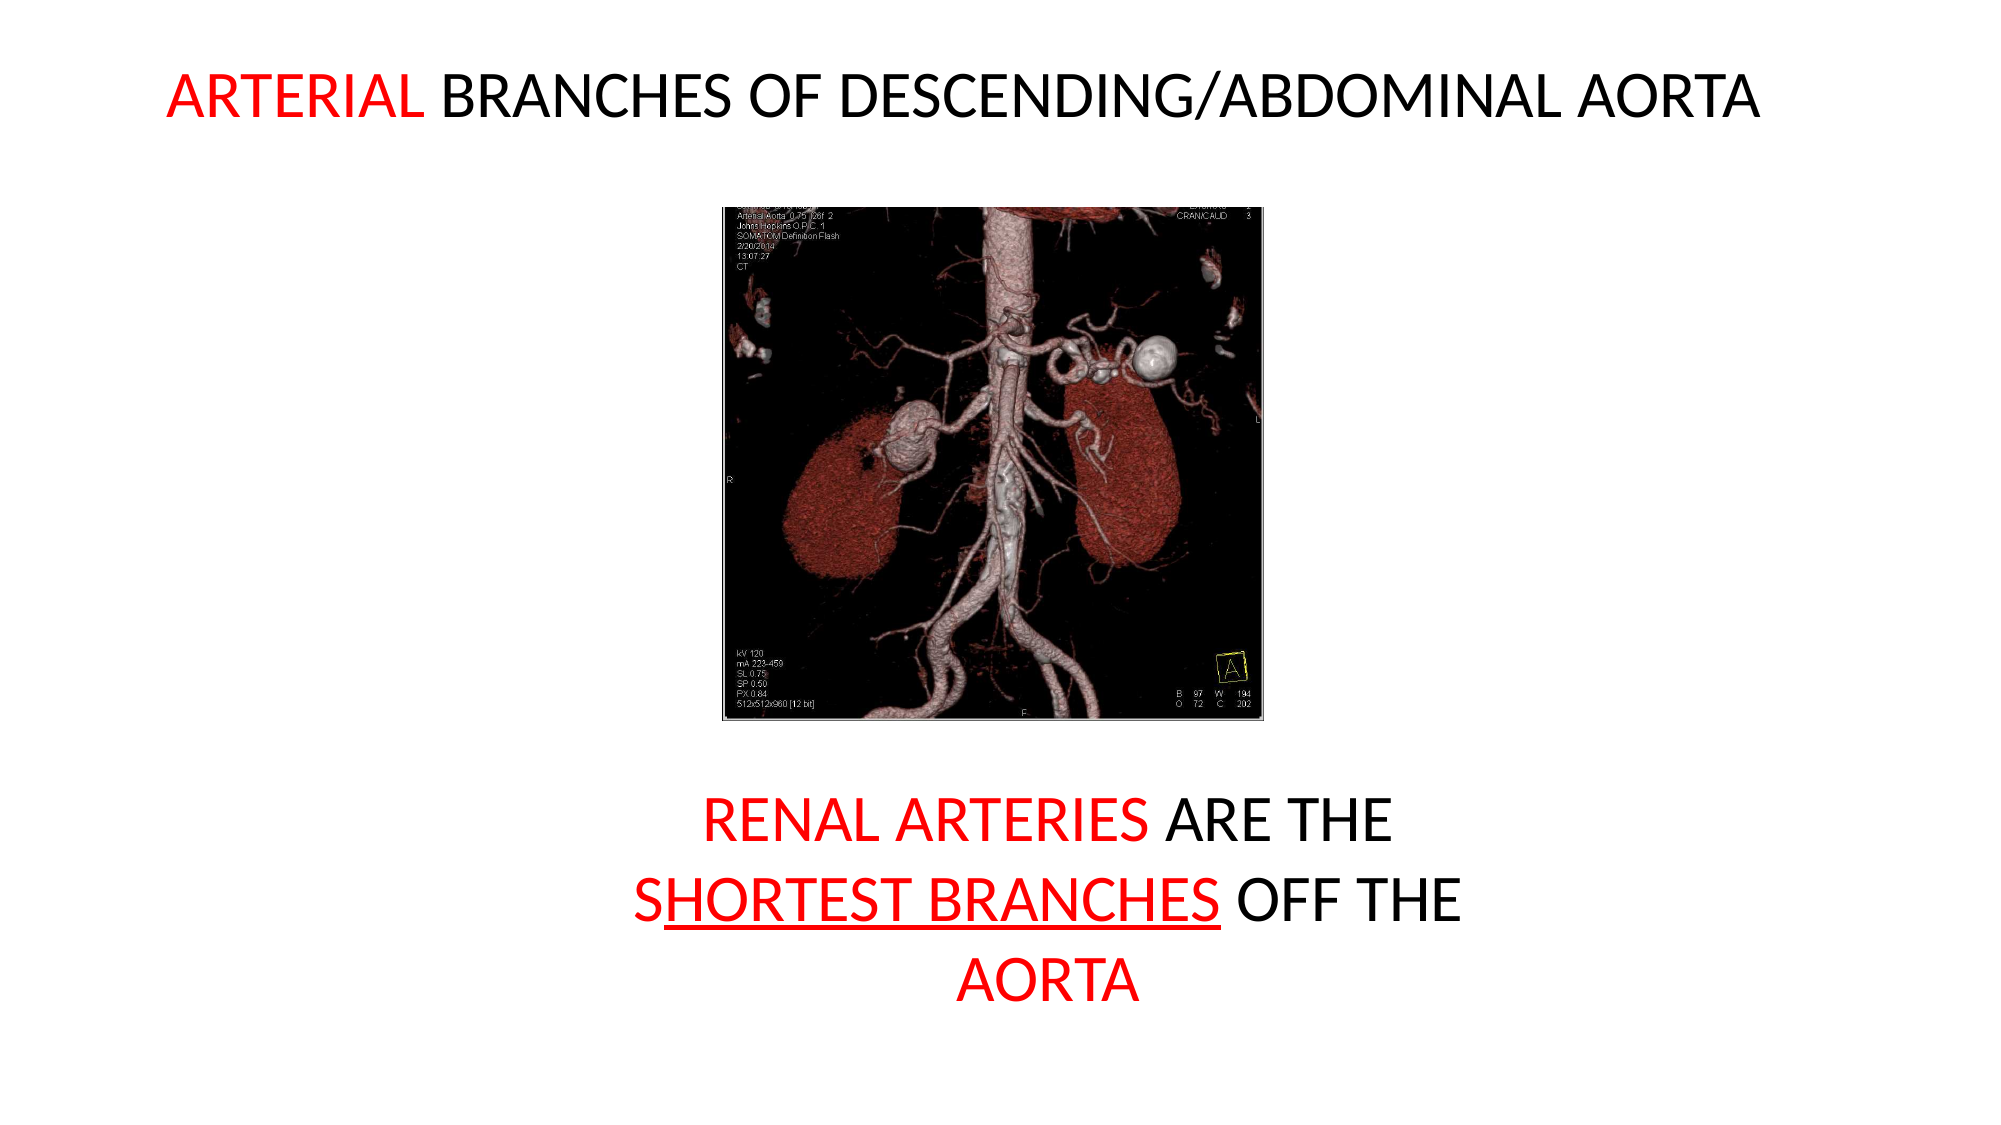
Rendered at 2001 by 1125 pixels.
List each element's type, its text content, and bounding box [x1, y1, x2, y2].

text_box Renal arteries are the shortest branches off the Aorta [597, 767, 1499, 1022]
picture [722, 207, 1264, 721]
text_box Arterial Branches of Descending/Abdominal Aorta [152, 42, 1777, 138]
